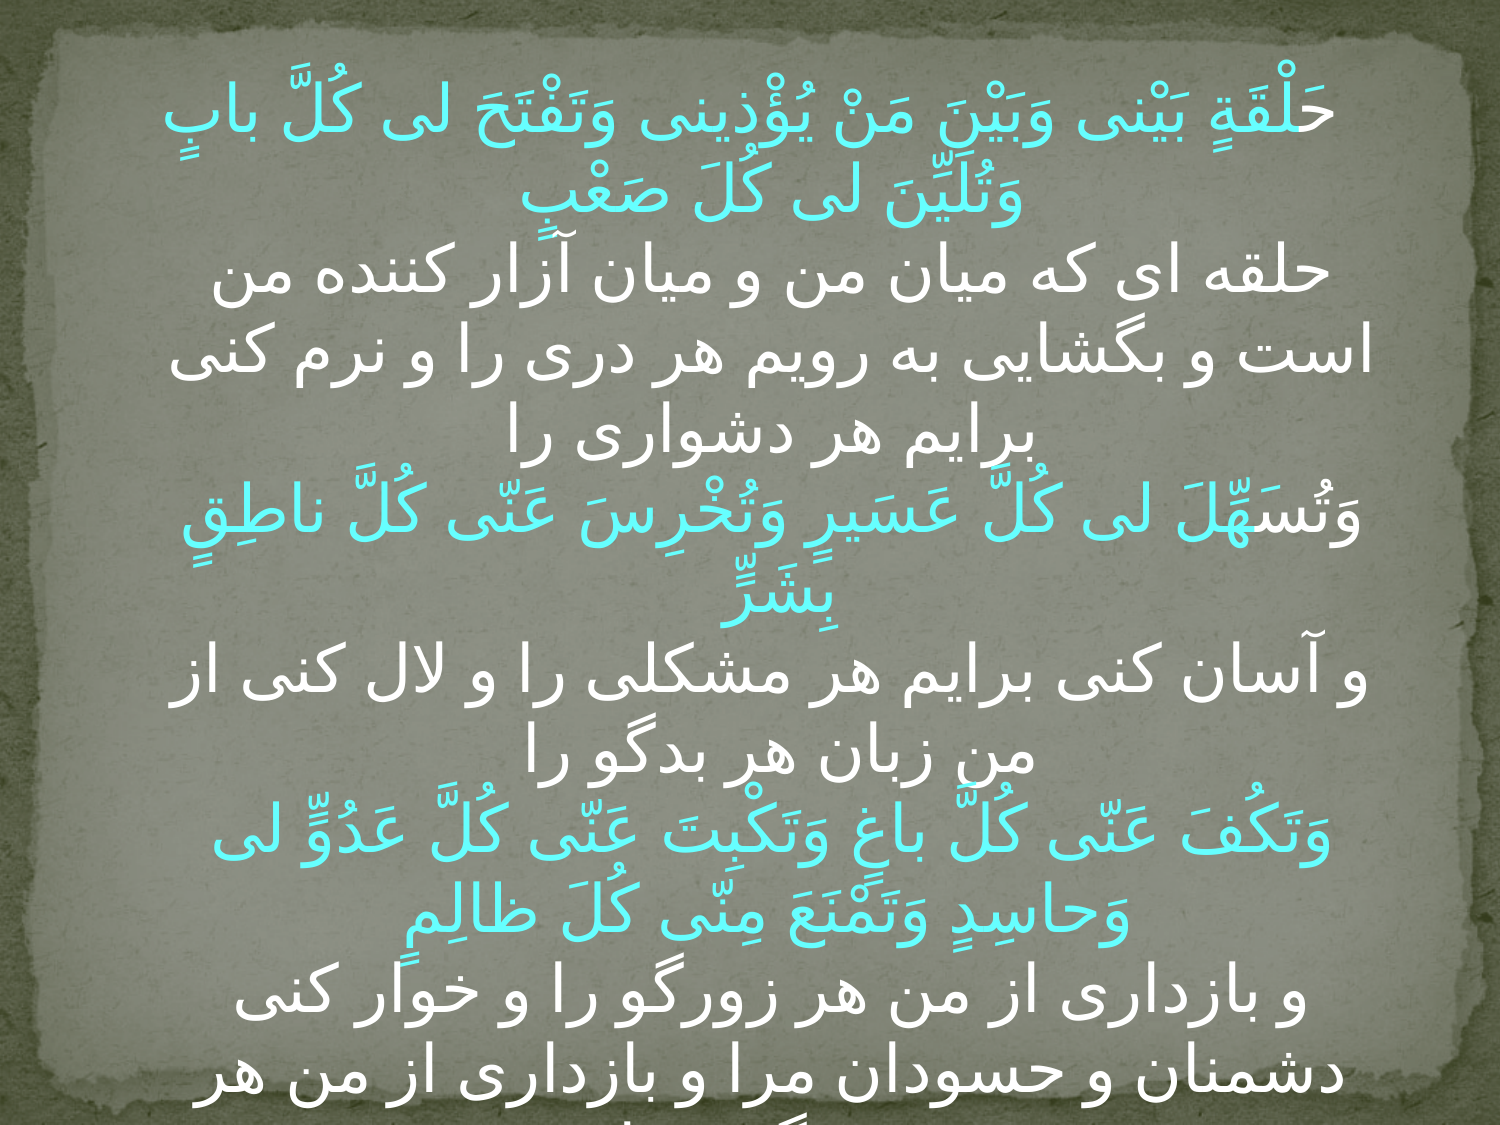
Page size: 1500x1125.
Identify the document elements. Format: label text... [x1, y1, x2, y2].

list حَلْقَةٍ بَیْنى‏ وَبَیْنَ مَنْ یُؤْذینى‏ وَتَفْتَحَ لى‏ کُلَّ بابٍ وَتُلَیِّنَ لى‏ کُلَ‏ صَعْبٍ حلقه‏ اى که میان من و میان آزار کننده من است و بگشایى به‏ رویم هر درى را و نرم کنى برایم هر دشوارى را وَتُسَهِّلَ لى‏ کُلَّ عَسَیرٍ وَتُخْرِسَ عَنّى‏ کُلَّ ناطِقٍ بِشَرٍّ و آسان کنى برایم هر مشکلى را و لال کنى از من زبان هر بدگو را وَتَکُفَ‏ عَنّى‏ کُلَّ باغٍ وَتَکْبِتَ عَنّى‏ کُلَّ عَدُوٍّ لى‏ وَحاسِدٍ وَتَمْنَعَ مِنّى‏ کُلَ‏ ظالِمٍ و بازدارى از من‏ هر زورگو را و خوار کنى دشمنان و حسودان مرا و بازدارى از من هر ستمگرى را [75, 58, 1425, 1000]
